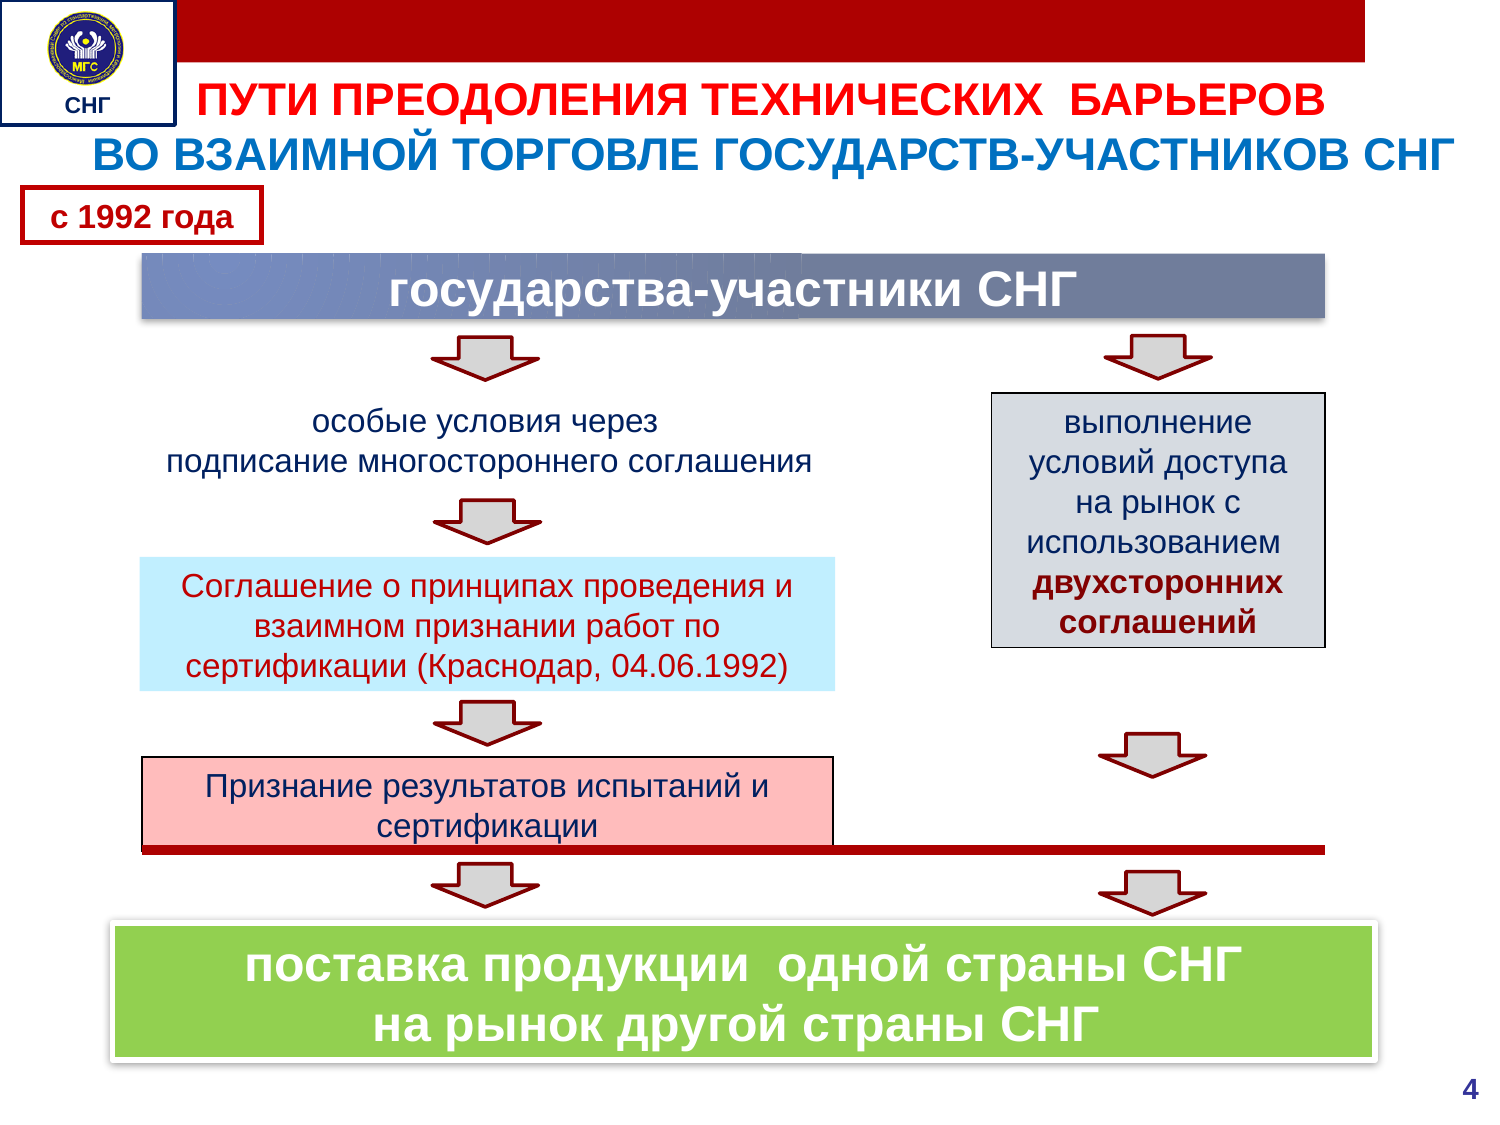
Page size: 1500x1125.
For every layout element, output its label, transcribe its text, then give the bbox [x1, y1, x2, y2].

text_box [432, 699, 543, 747]
text_box [430, 335, 541, 382]
text_box особые условия через подписание многостороннего соглашения [137, 391, 833, 487]
text_box [1097, 731, 1208, 779]
text_box поставка продукции одной страны СНГ на рынок другой страны СНГ [110, 920, 1378, 1063]
text_box [1103, 333, 1214, 381]
text_box государства-участники СНГ [141, 253, 1325, 319]
text_box [430, 861, 541, 909]
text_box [0, 0, 176, 126]
text_box [1097, 869, 1208, 917]
text_box Соглашение о принципах проведения и взаимном признании работ по сертификации (Краснодар, 04.06.1992) [139, 556, 836, 692]
text_box выполнение условий доступа на рынок с использованием двухсторонних соглашений [991, 393, 1325, 648]
text_box ПУТИ ПРЕОДОЛЕНИЯ ТЕХНИЧЕСКИХ БАРЬЕРОВ ВО ВЗАИМНОЙ ТОРГОВЛЕ ГОСУДАРСТВ-УЧАСТНИКОВ СНГ [35, 61, 1500, 189]
text_box с 1992 года [22, 187, 262, 243]
text_box Признание результатов испытаний и сертификации [141, 756, 834, 845]
text_box 4 [1385, 1062, 1500, 1113]
text_box [432, 498, 543, 546]
